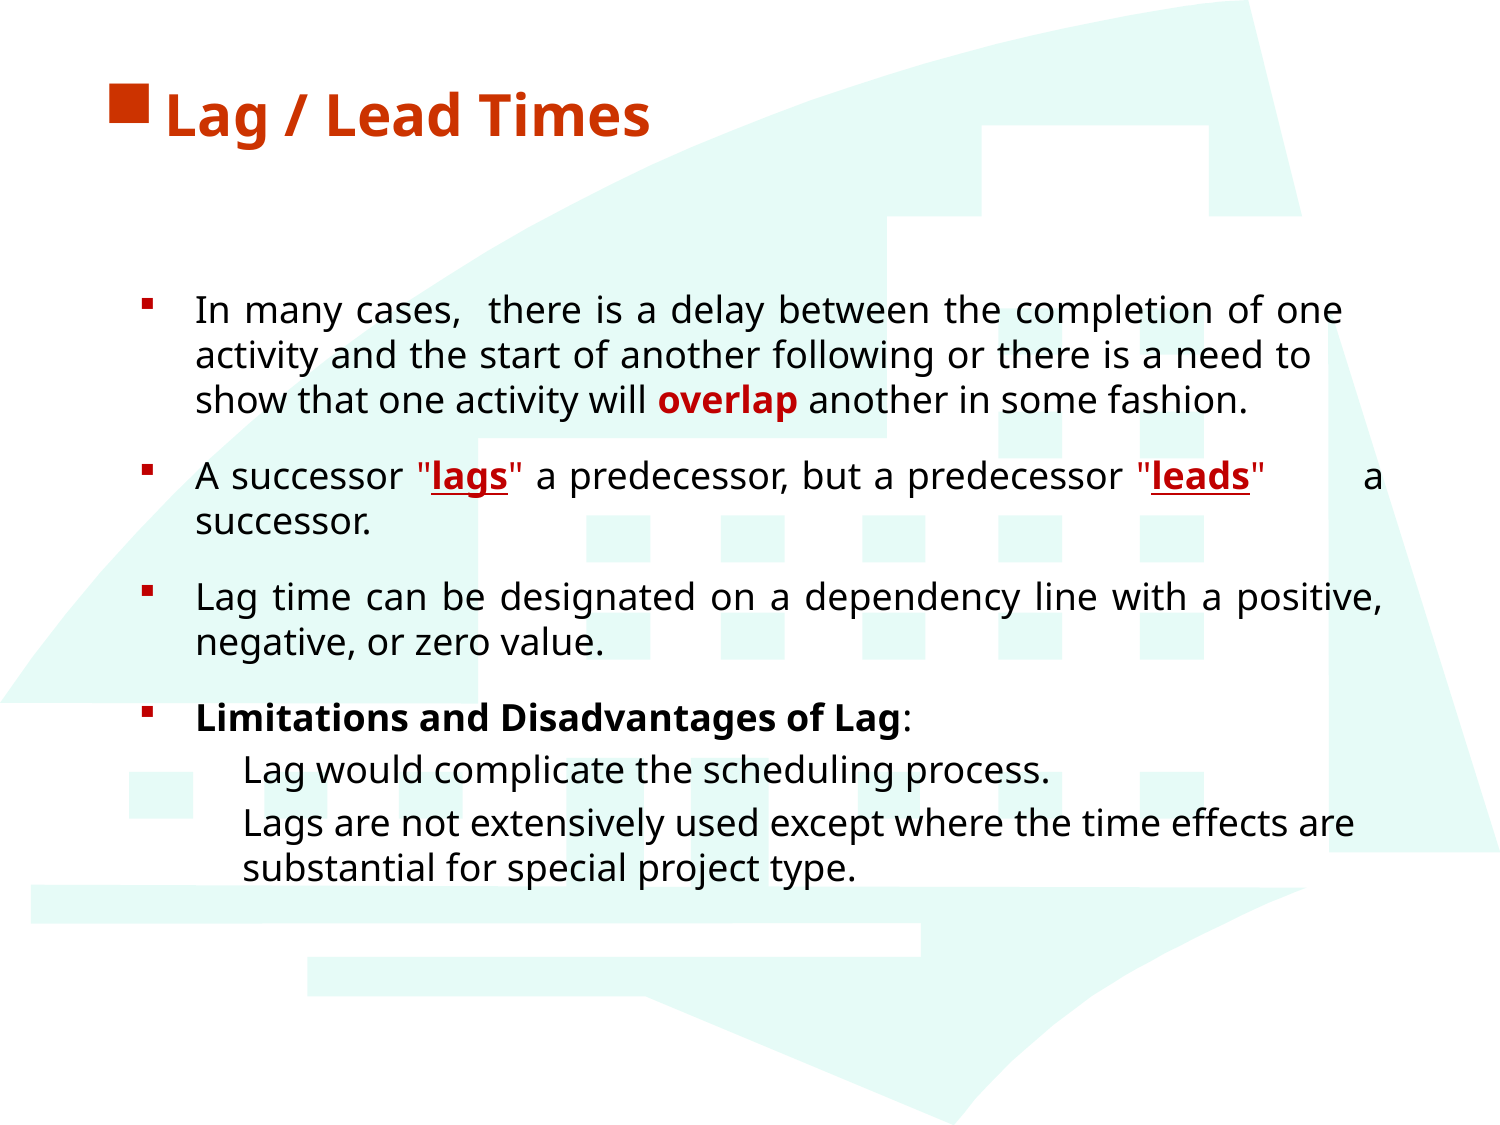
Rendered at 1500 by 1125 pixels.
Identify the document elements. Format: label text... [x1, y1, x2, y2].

list In many cases, there is a delay between the completion of one activity and the start of another following or there is a need to show that one activity will overlap another in some fashion. A successor "lags" a predecessor, but a predecessor "leads" a successor. Lag time can be designated on a dependency line with a positive, negative, or zero value. Limitations and Disadvantages of Lag: Lag would complicate the scheduling process. Lags are not extensively used except where the time effects are substantial for special project type. [123, 278, 1399, 965]
text_box Lag / Lead Times [102, 78, 663, 163]
